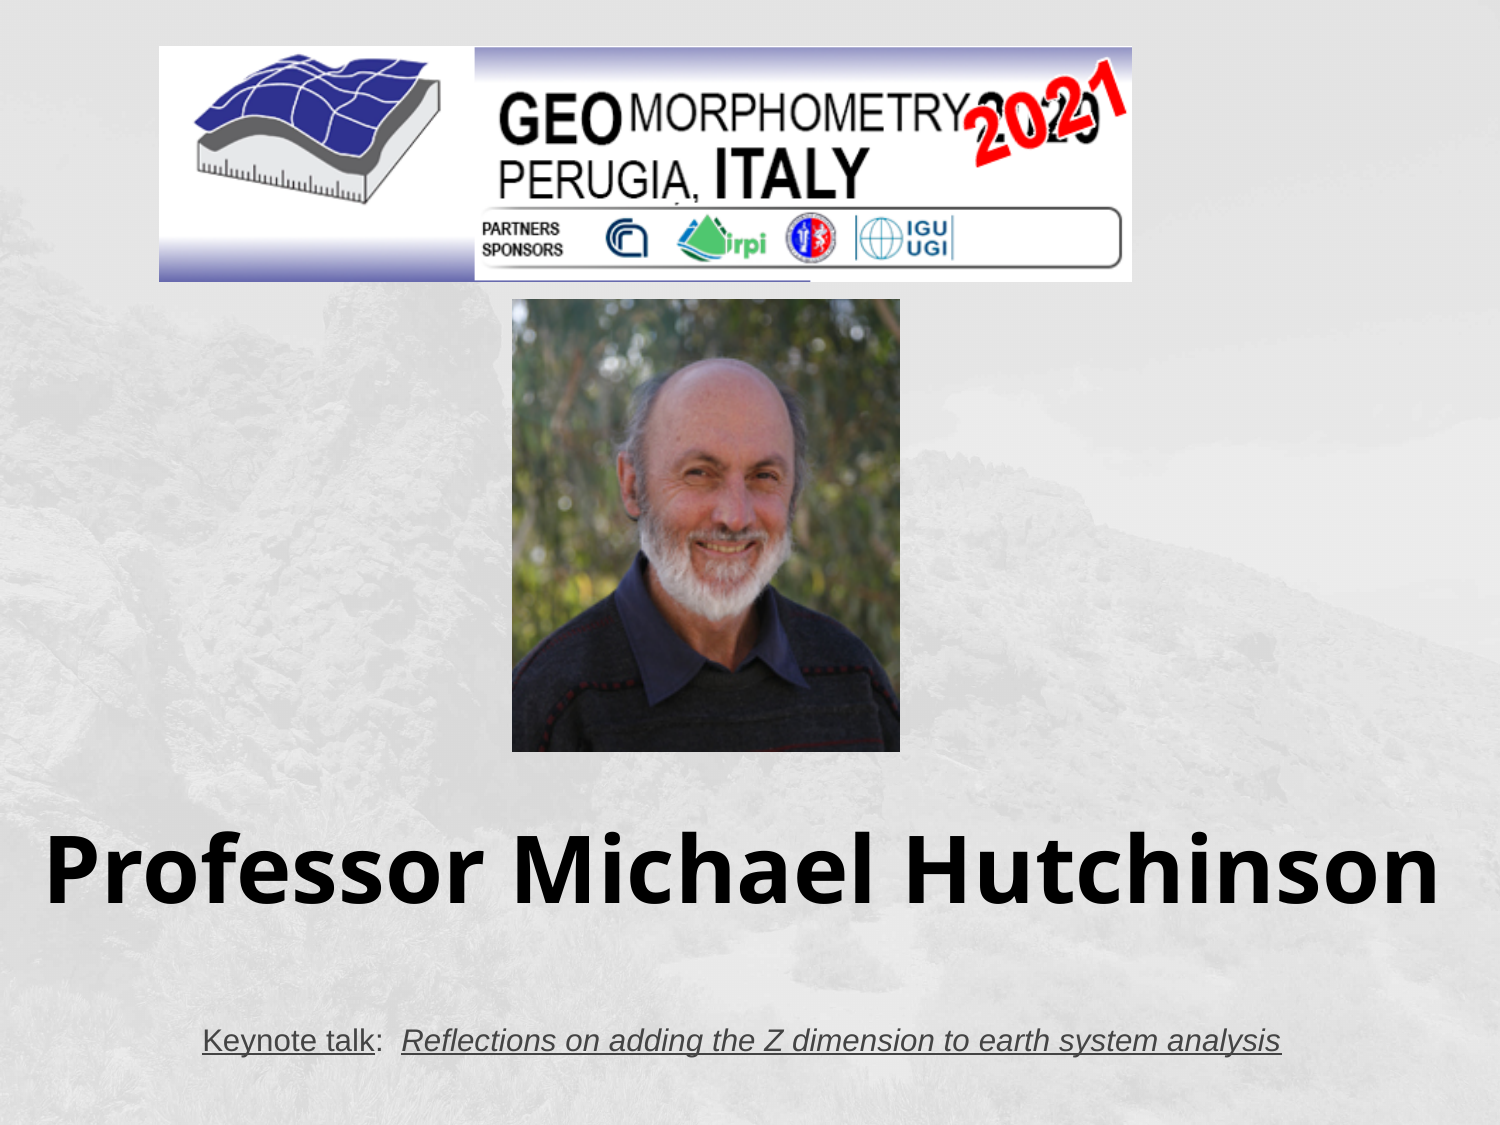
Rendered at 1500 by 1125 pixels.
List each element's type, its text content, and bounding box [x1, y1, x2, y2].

picture [0, 0, 1500, 1125]
title Professor Michael Hutchinson Keynote talk: Reflections on adding the Z dimension to earth system analysis [24, 723, 1461, 1066]
